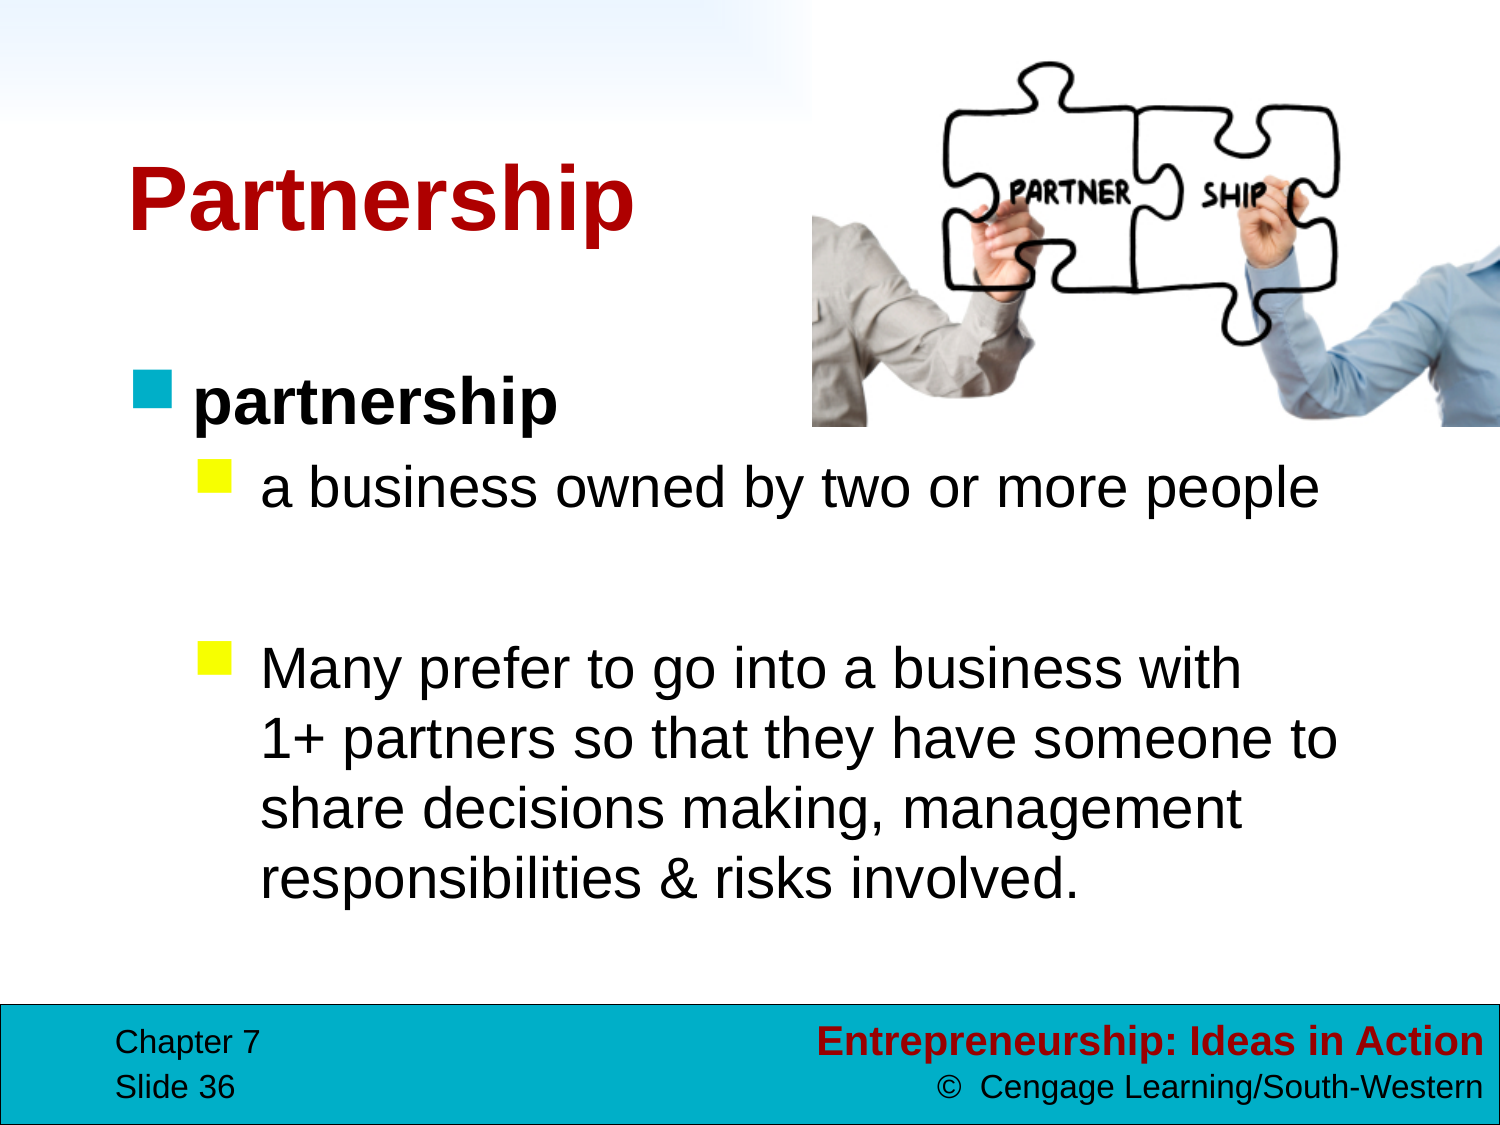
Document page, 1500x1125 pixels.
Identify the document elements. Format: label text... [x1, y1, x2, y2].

footer Chapter 7 [99, 1012, 413, 1037]
picture [812, 0, 1500, 427]
slide_number Slide 36 [99, 1037, 413, 1113]
list partnership a business owned by two or more people Many prefer to go into a business with 1+ partners so that they have someone to share decisions making, management responsibilities & risks involved. [112, 349, 1426, 976]
title Partnership [112, 99, 807, 288]
